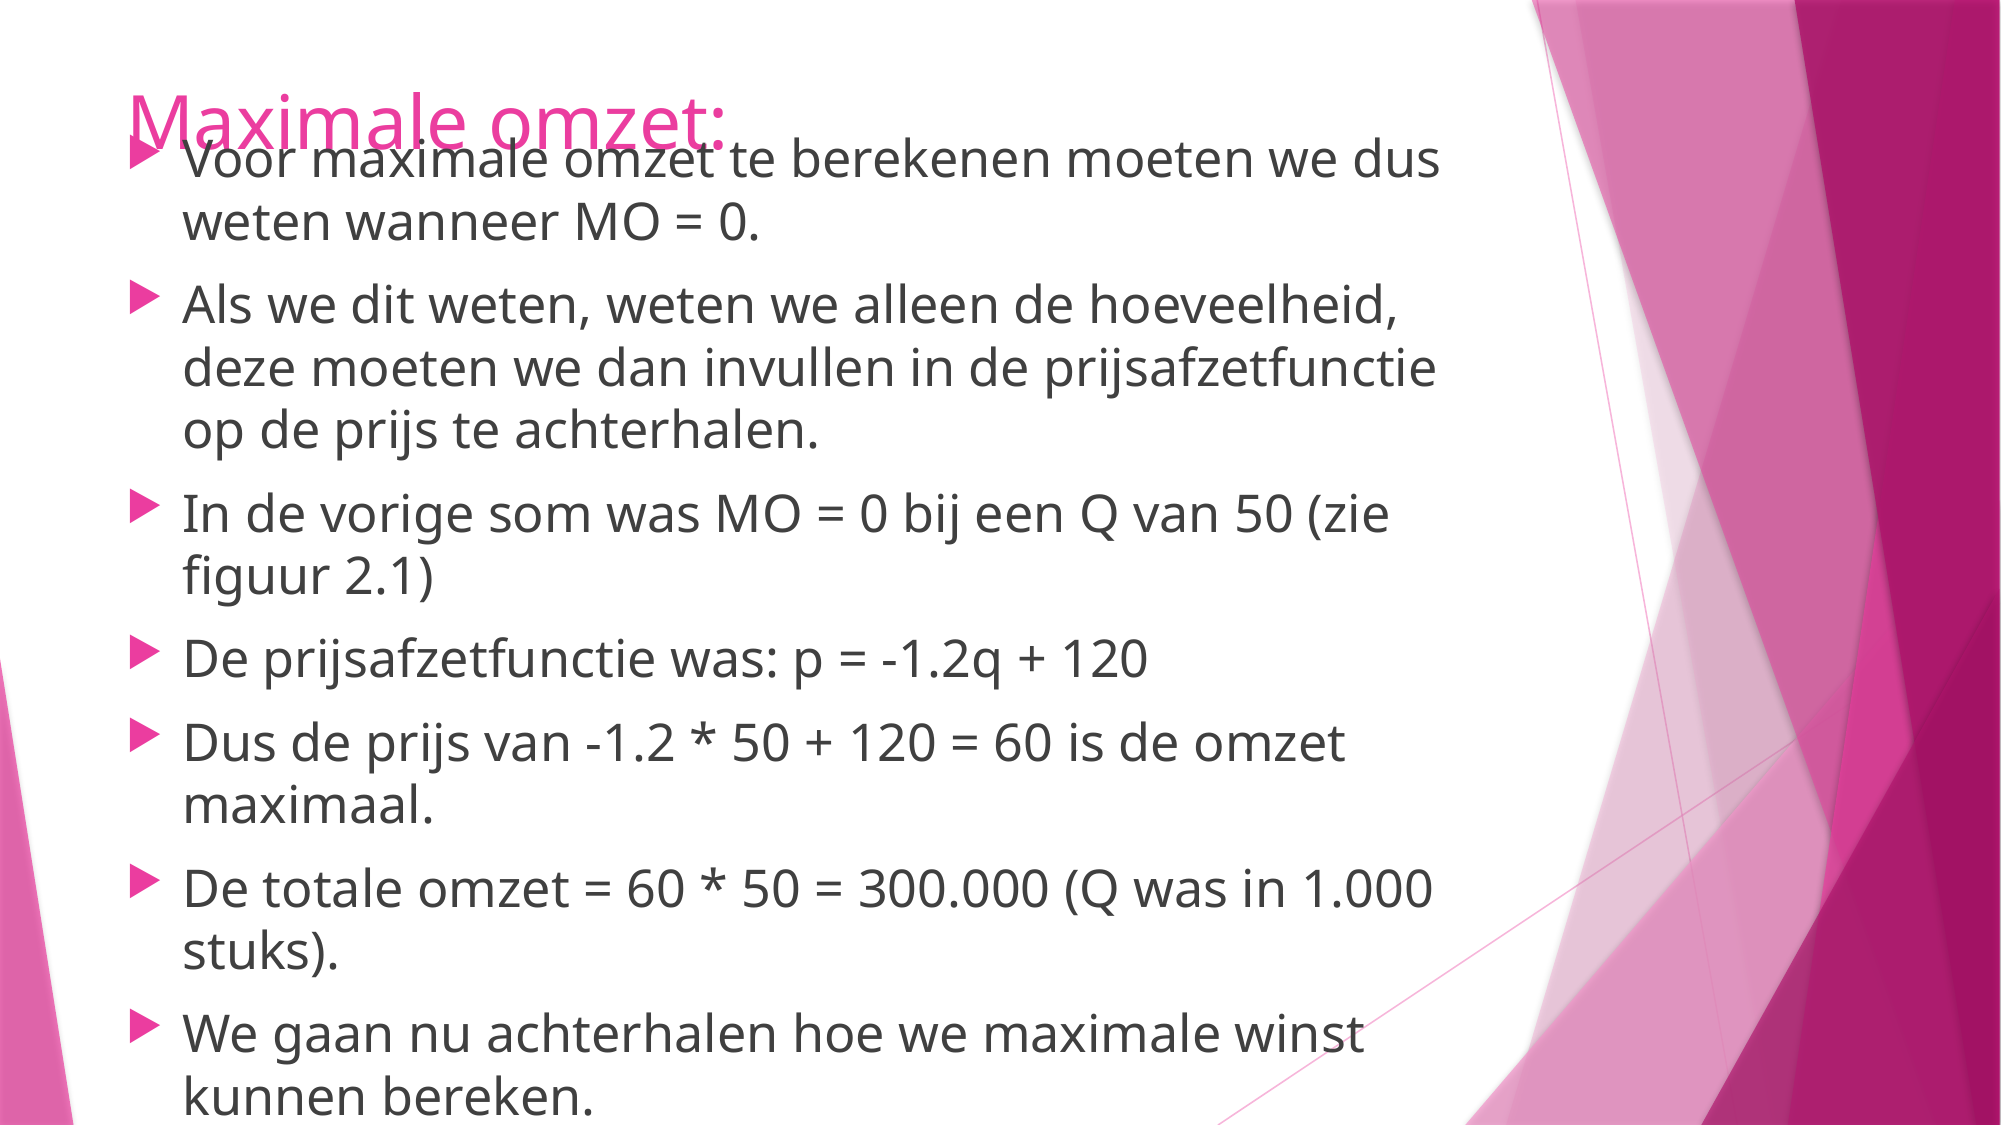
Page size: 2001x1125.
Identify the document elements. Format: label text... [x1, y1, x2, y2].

list Voor maximale omzet te berekenen moeten we dus weten wanneer MO = 0. Als we dit weten, weten we alleen de hoeveelheid, deze moeten we dan invullen in de prijsafzetfunctie op de prijs te achterhalen. In de vorige som was MO = 0 bij een Q van 50 (zie figuur 2.1) De prijsafzetfunctie was: p = -1.2q + 120 Dus de prijs van -1.2 * 50 + 120 = 60 is de omzet maximaal. De totale omzet = 60 * 50 = 300.000 (Q was in 1.000 stuks). We gaan nu achterhalen hoe we maximale winst kunnen bereken. [111, 118, 1522, 991]
title Maximale omzet: [111, 67, 1522, 118]
